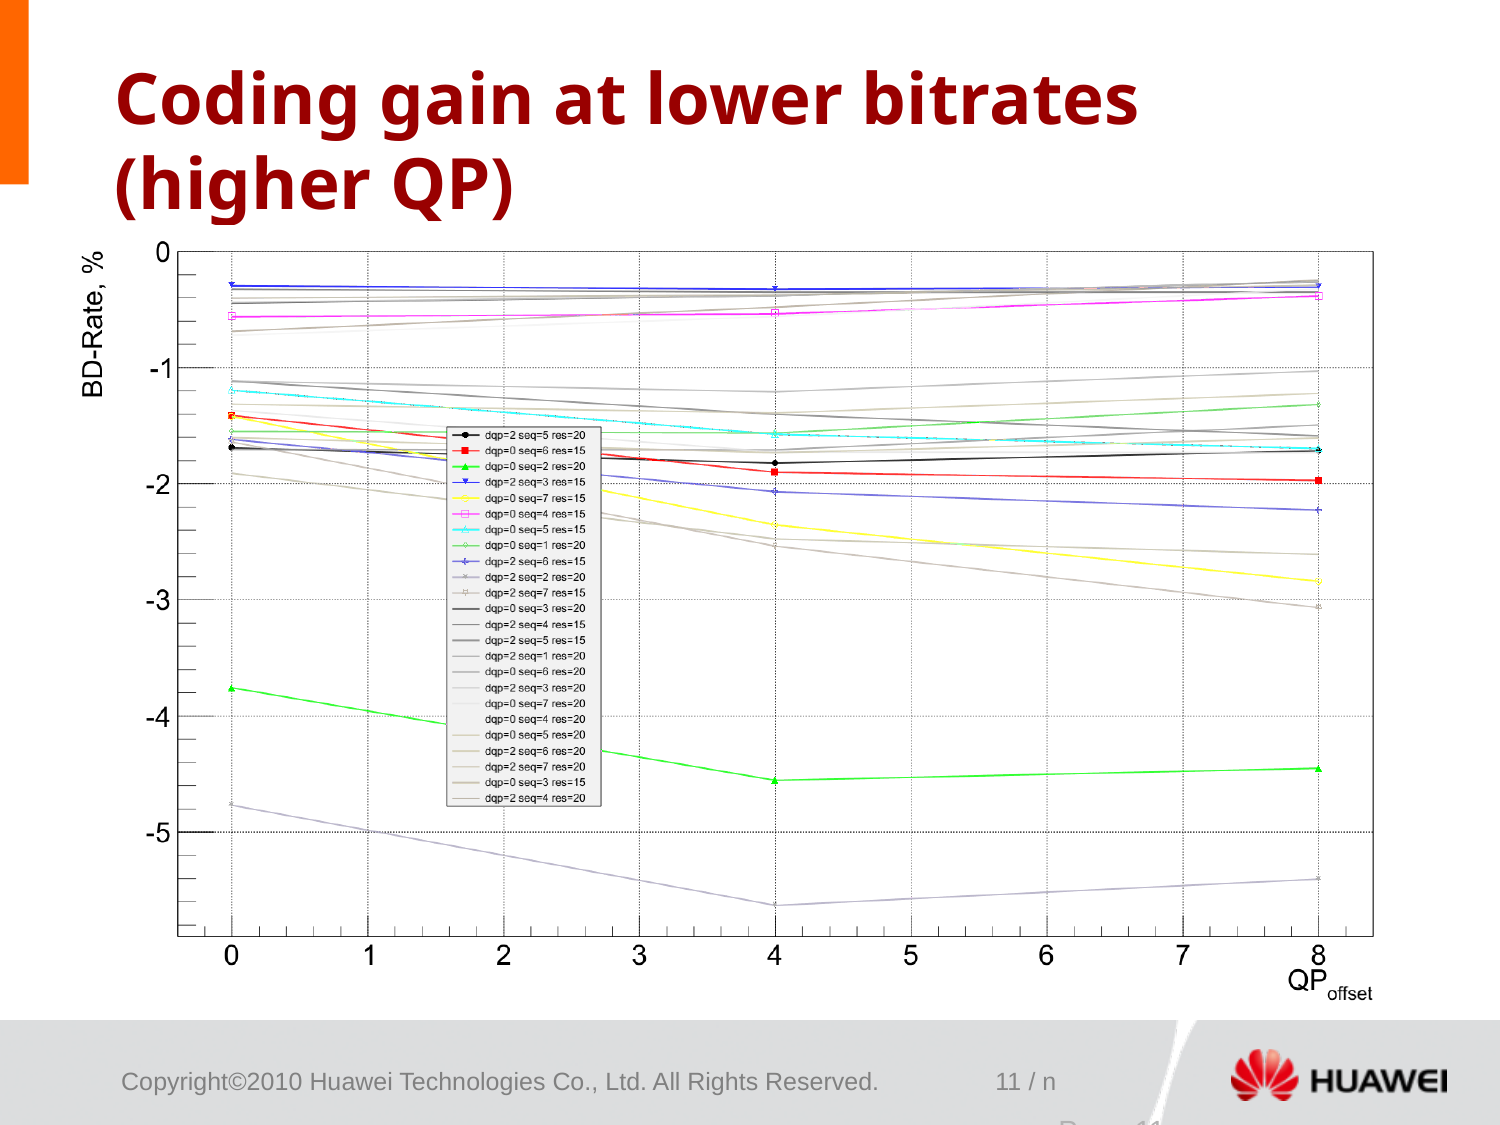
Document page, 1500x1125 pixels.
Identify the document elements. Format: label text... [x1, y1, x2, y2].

slide_number Page 11 [1043, 1070, 1211, 1125]
picture [70, 224, 1393, 1013]
picture [0, 1020, 1500, 1125]
title Coding gain at lower bitrates (higher QP) [99, 45, 1447, 233]
